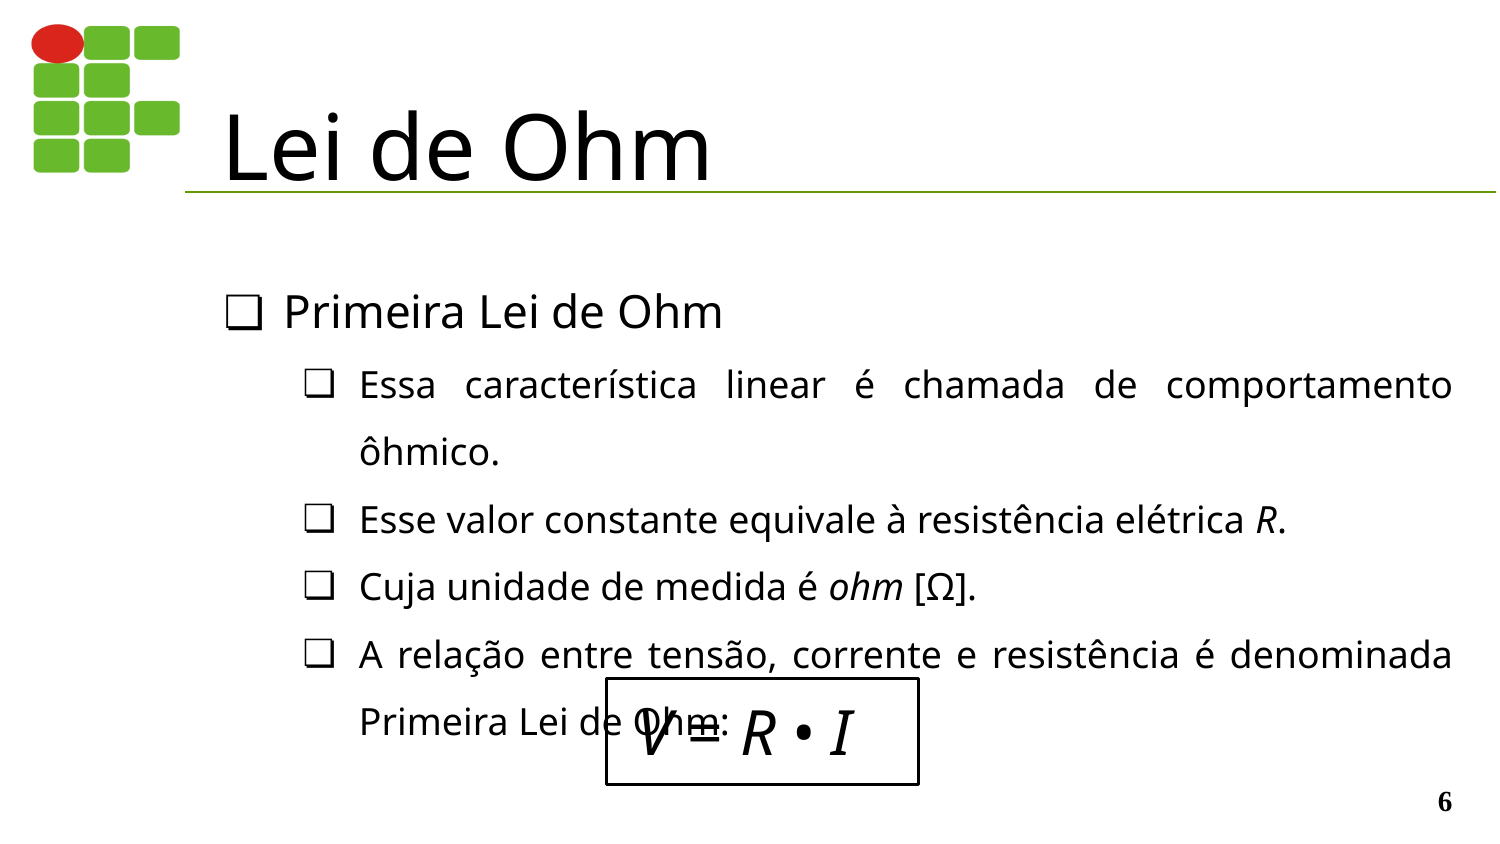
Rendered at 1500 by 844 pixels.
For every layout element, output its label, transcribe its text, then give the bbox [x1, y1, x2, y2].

picture [29, 23, 182, 174]
text_box ‹#› [1155, 768, 1468, 825]
list Primeira Lei de Ohm Essa característica linear é chamada de comportamento ôhmico. Esse valor constante equivale à resistência elétrica R. Cuja unidade de medida é ohm [Ω]. A relação entre tensão, corrente e resistência é denominada Primeira Lei de Ohm: [193, 248, 1469, 666]
title Lei de Ohm [206, 26, 1468, 207]
text_box V = R • I [606, 678, 919, 785]
